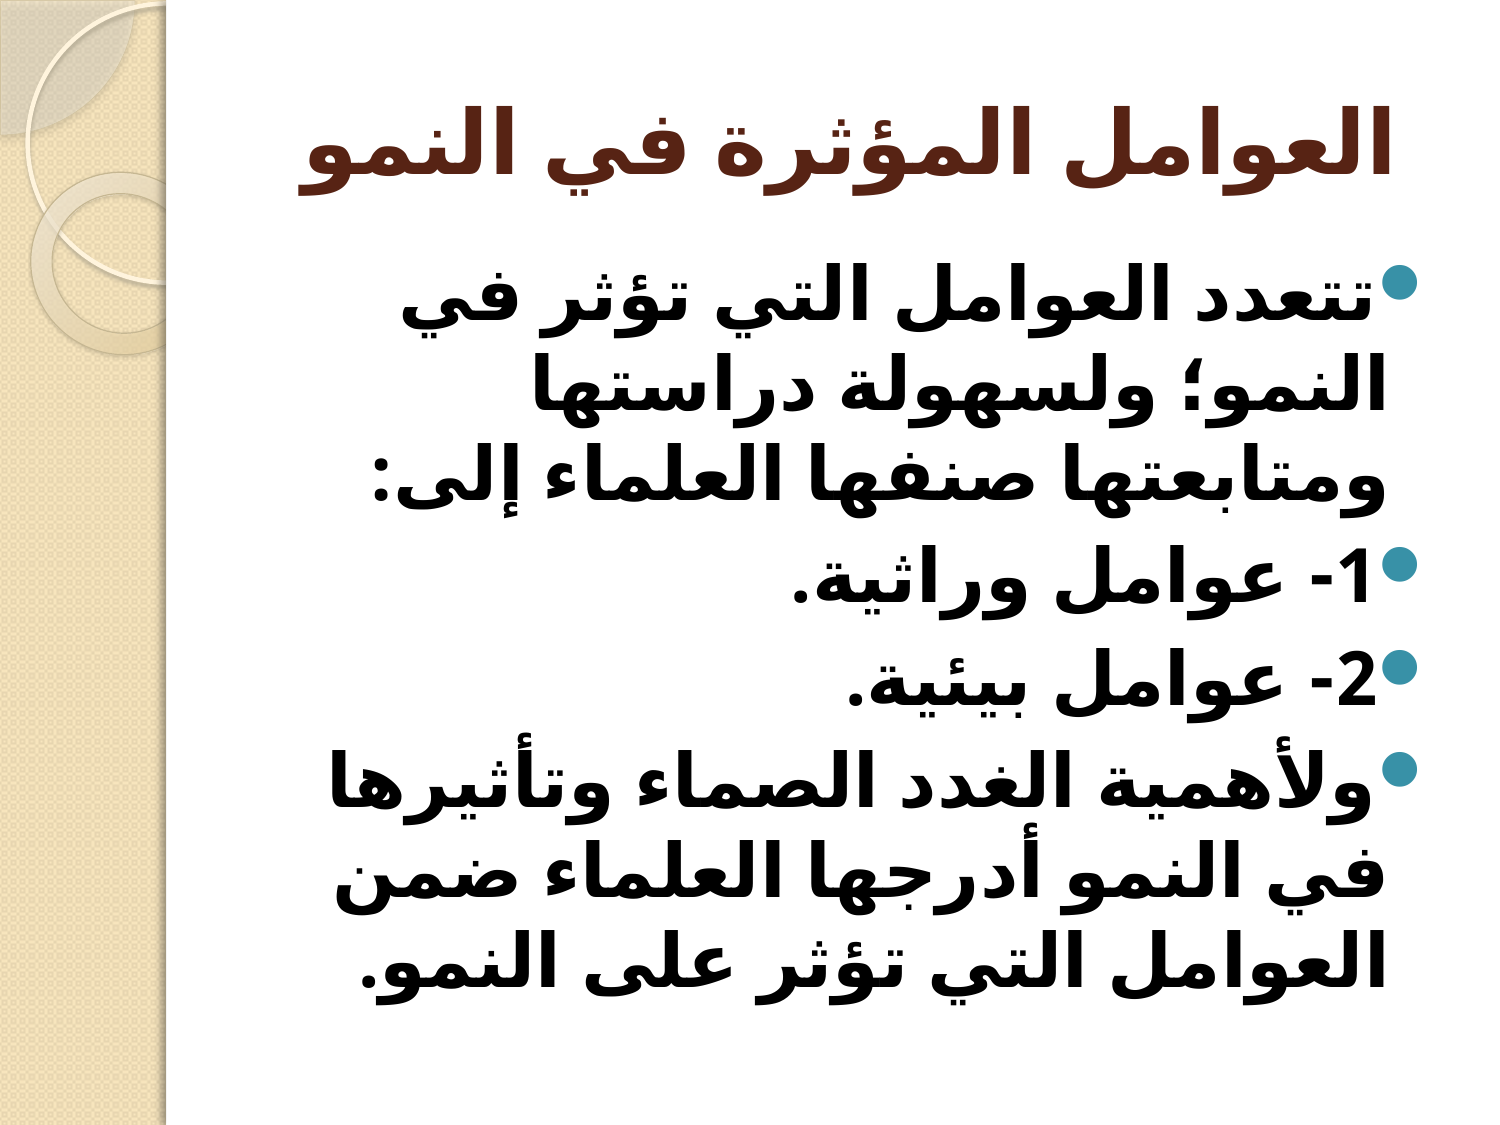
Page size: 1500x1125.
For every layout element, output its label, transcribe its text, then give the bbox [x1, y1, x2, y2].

list تتعدد العوامل التي تؤثر في النمو؛ ولسهولة دراستها ومتابعتها صنفها العلماء إلى: 1- عوامل وراثية. 2- عوامل بيئية. ولأهمية الغدد الصماء وتأثيرها في النمو أدرجها العلماء ضمن العوامل التي تؤثر على النمو. [235, 237, 1466, 1025]
title العوامل المؤثرة في النمو [235, 45, 1466, 233]
